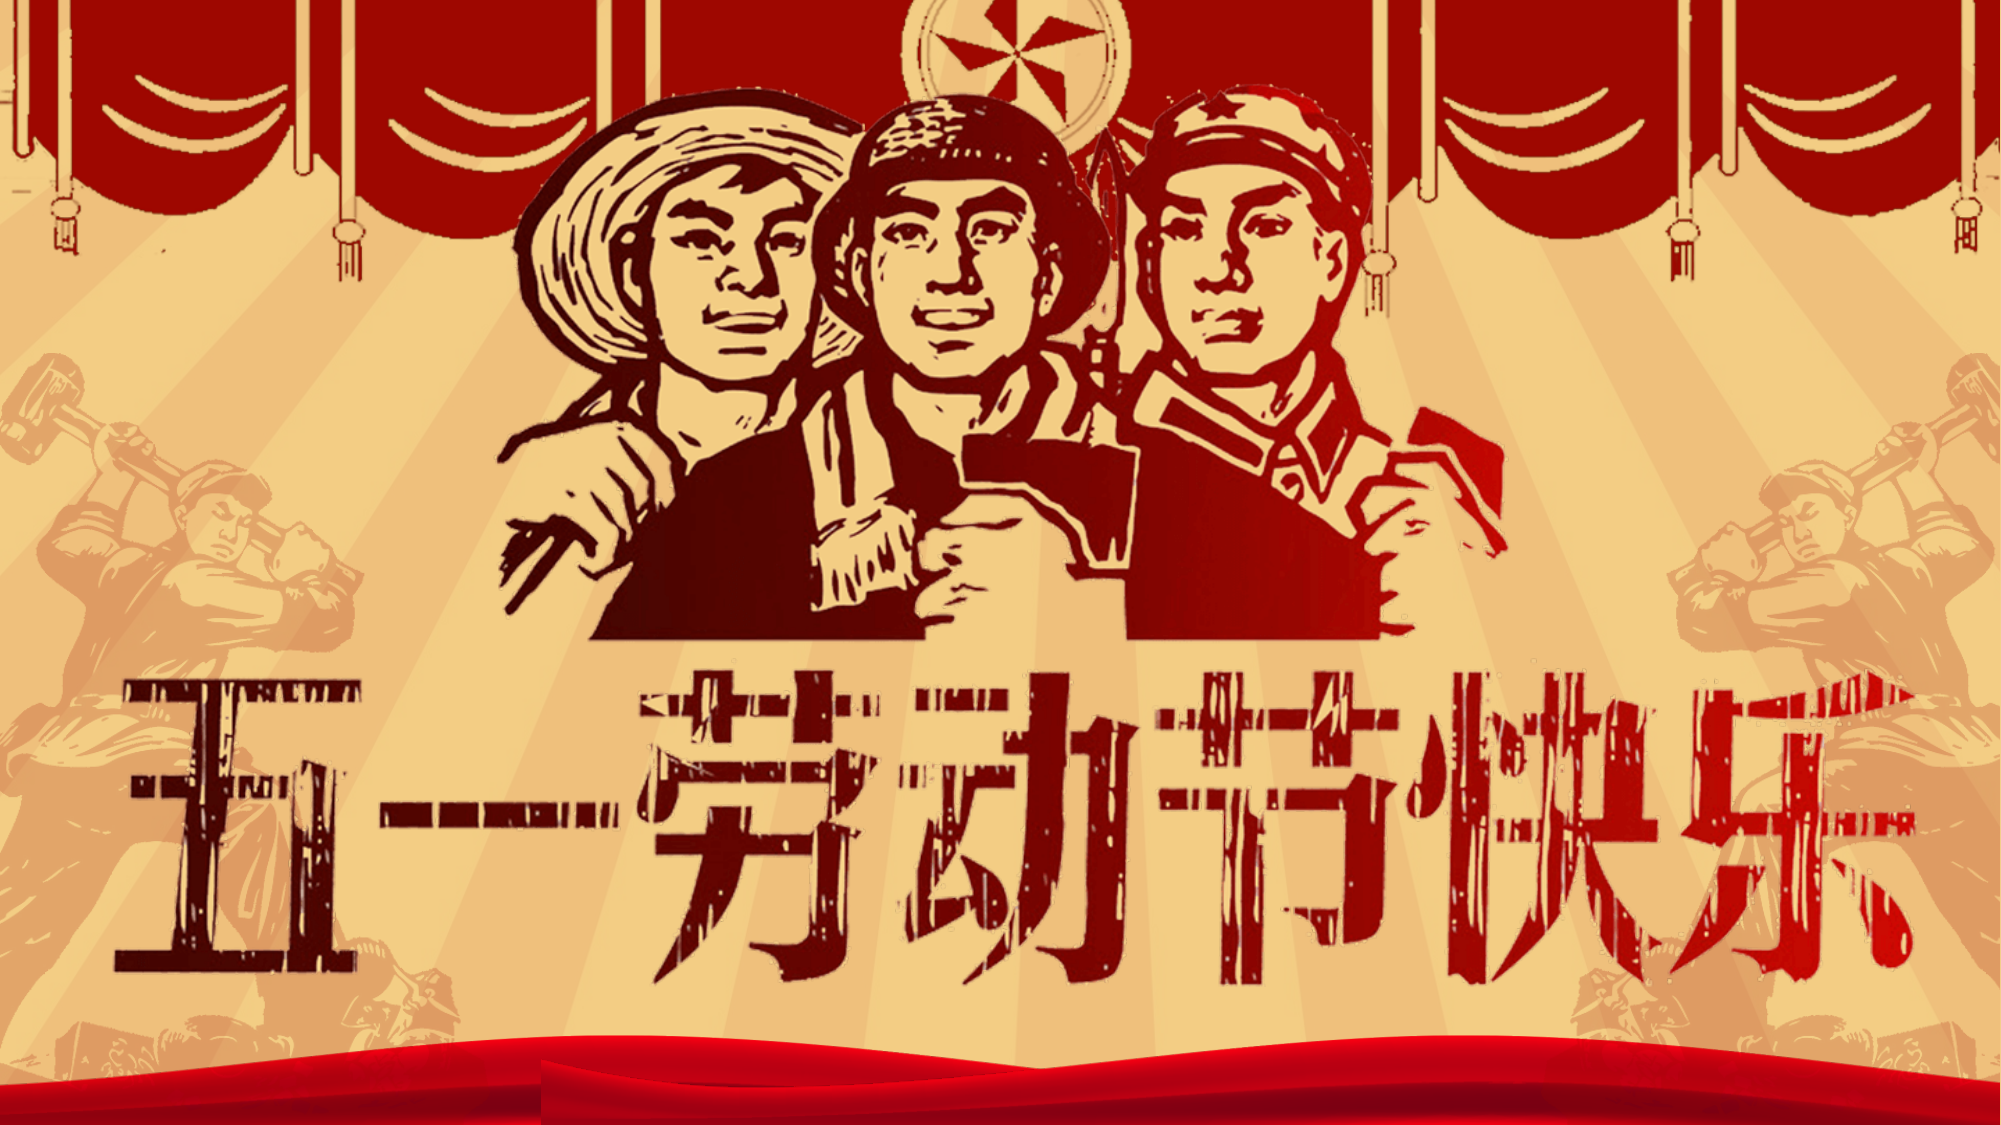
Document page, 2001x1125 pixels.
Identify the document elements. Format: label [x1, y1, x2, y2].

picture [0, 0, 2000, 1125]
text_box [490, 1035, 1541, 1125]
